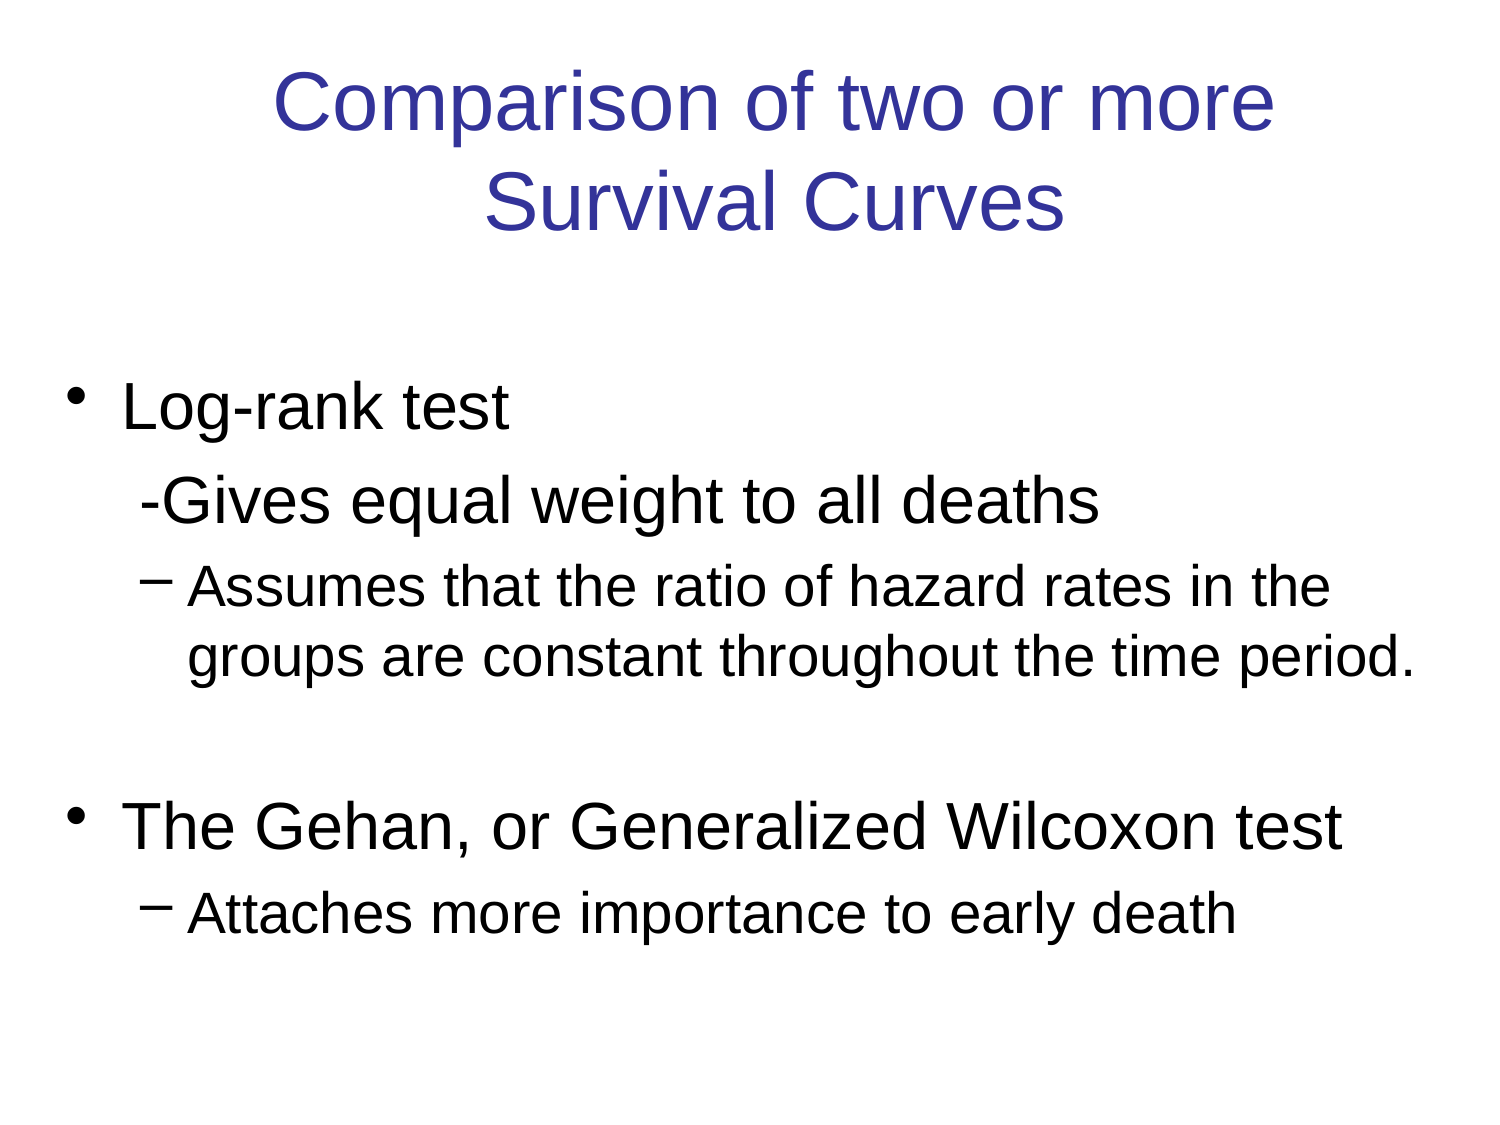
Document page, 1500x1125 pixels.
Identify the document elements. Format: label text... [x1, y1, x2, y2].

text_box Log-rank test -Gives equal weight to all deaths Assumes that the ratio of hazard rates in the groups are constant throughout the time period. The Gehan, or Generalized Wilcoxon test Attaches more importance to early death [50, 262, 1450, 1050]
text_box Comparison of two or more Survival Curves [137, 56, 1413, 238]
